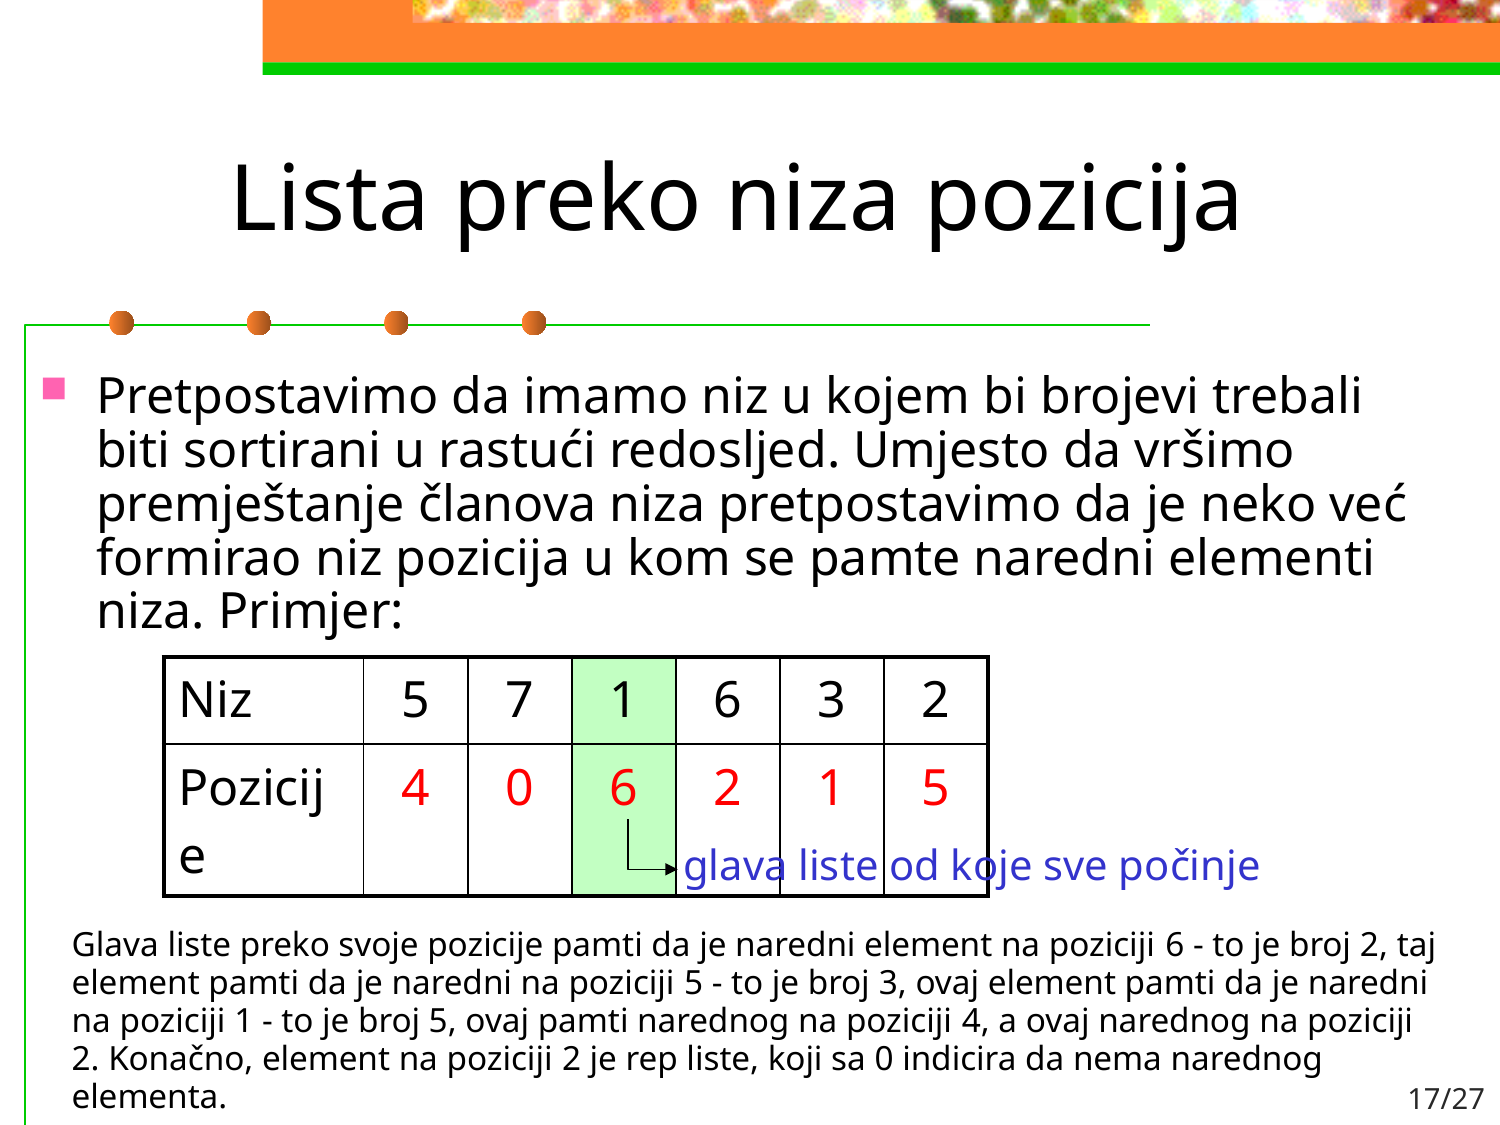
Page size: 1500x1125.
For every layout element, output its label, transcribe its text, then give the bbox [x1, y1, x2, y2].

text_box glava liste od koje sve počinje [668, 831, 1356, 896]
text_box [627, 819, 668, 876]
table_header 7 [469, 659, 571, 743]
table_cell 4 [364, 745, 467, 894]
table_cell 5 [885, 745, 986, 831]
table_cell Pozicije [166, 745, 363, 894]
table_header 1 [573, 659, 675, 743]
table_header 6 [677, 659, 779, 743]
table_header Niz [166, 659, 363, 743]
table_cell 1 [781, 745, 883, 831]
text_box 17/27 [1374, 1072, 1500, 1123]
table_header 5 [364, 659, 467, 743]
text_box Glava liste preko svoje pozicije pamti da je naredni element na poziciji 6 - to je broj 2, taj element pamti da je naredni na poziciji 5 - to je broj 3, ovaj element pamti da je naredni na poziciji 1 - to je broj 5, ovaj pamti narednog na poziciji 4, a ovaj narednog na poziciji 2. Konačno, element na poziciji 2 je rep liste, koji sa 0 indicira da nema narednog elementa. [56, 918, 1457, 1124]
table_cell 0 [469, 745, 571, 894]
title Lista preko niza pozicija [99, 99, 1375, 288]
table_cell 6 [573, 745, 675, 894]
list Pretpostavimo da imamo niz u kojem bi brojevi trebali biti sortirani u rastući redosljed. Umjesto da vršimo premještanje članova niza pretpostavimo da je neko već formirao niz pozicija u kom se pamte naredni elementi niza. Primjer: [24, 362, 1463, 638]
table_header 2 [885, 659, 986, 743]
picture [412, 0, 1500, 23]
table_cell 2 [677, 745, 779, 831]
table_header 3 [781, 659, 883, 743]
